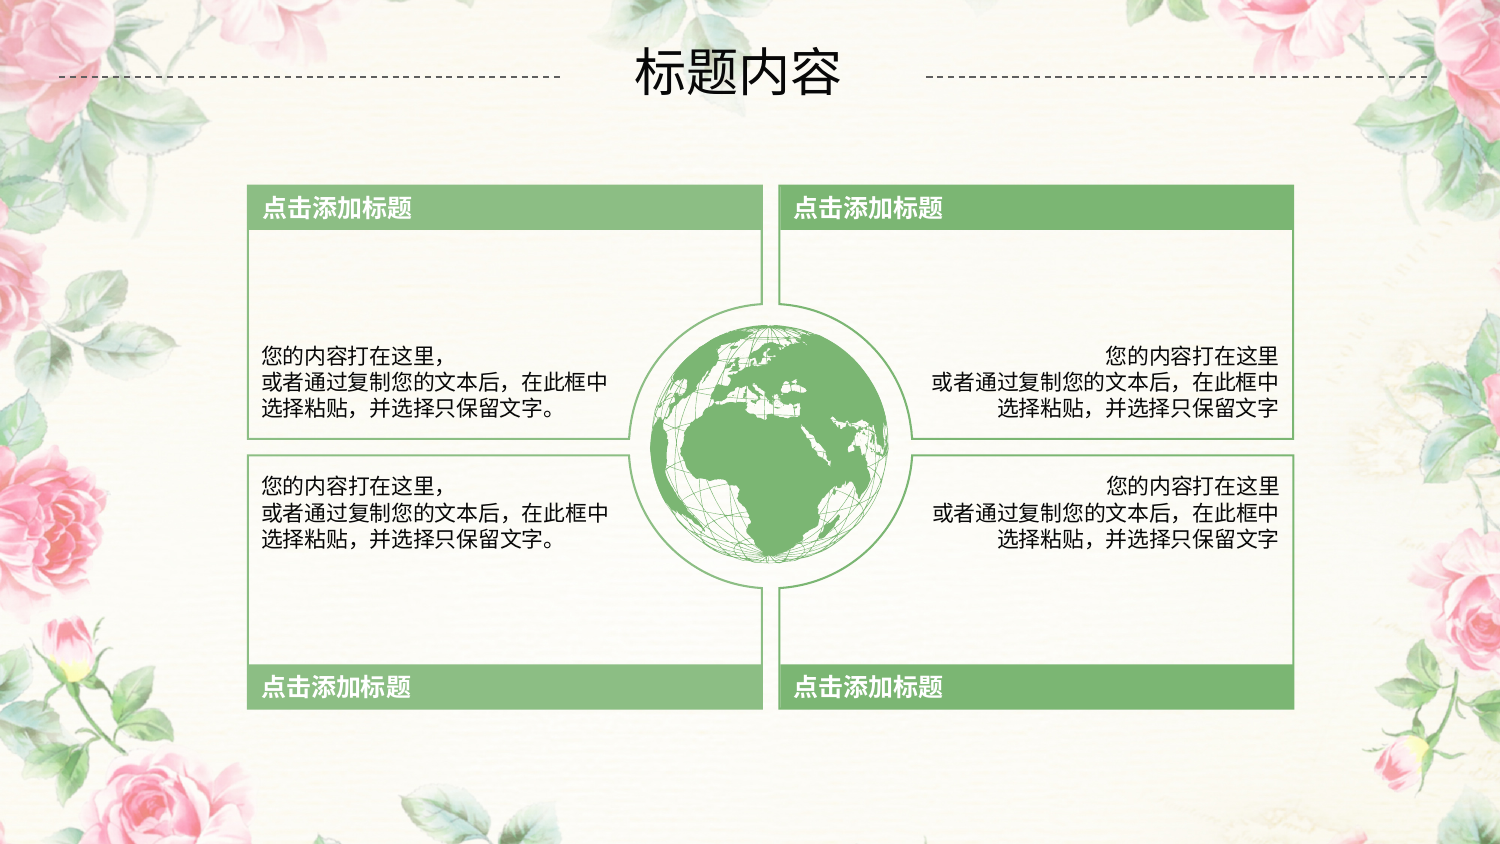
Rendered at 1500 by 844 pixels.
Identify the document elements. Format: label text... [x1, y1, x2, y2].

text_box 您的内容打在这里， 或者通过复制您的文本后，在此框中 选择粘贴，并选择只保留文字。 [247, 185, 762, 439]
text_box 点击添加标题 [247, 185, 761, 230]
text_box 点击添加标题 [780, 664, 1294, 709]
text_box 您的内容打在这里 或者通过复制您的文本后，在此框中 选择粘贴，并选择只保留文字 [779, 185, 1294, 439]
picture [0, 0, 1500, 844]
text_box 您的内容打在这里 或者通过复制您的文本后，在此框中 选择粘贴，并选择只保留文字 [779, 455, 1294, 709]
text_box 标题内容 [608, 32, 868, 110]
text_box 点击添加标题 [247, 664, 761, 709]
text_box 您的内容打在这里， 或者通过复制您的文本后，在此框中 选择粘贴，并选择只保留文字。 [247, 455, 762, 709]
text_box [649, 324, 890, 564]
text_box 点击添加标题 [780, 185, 1294, 230]
